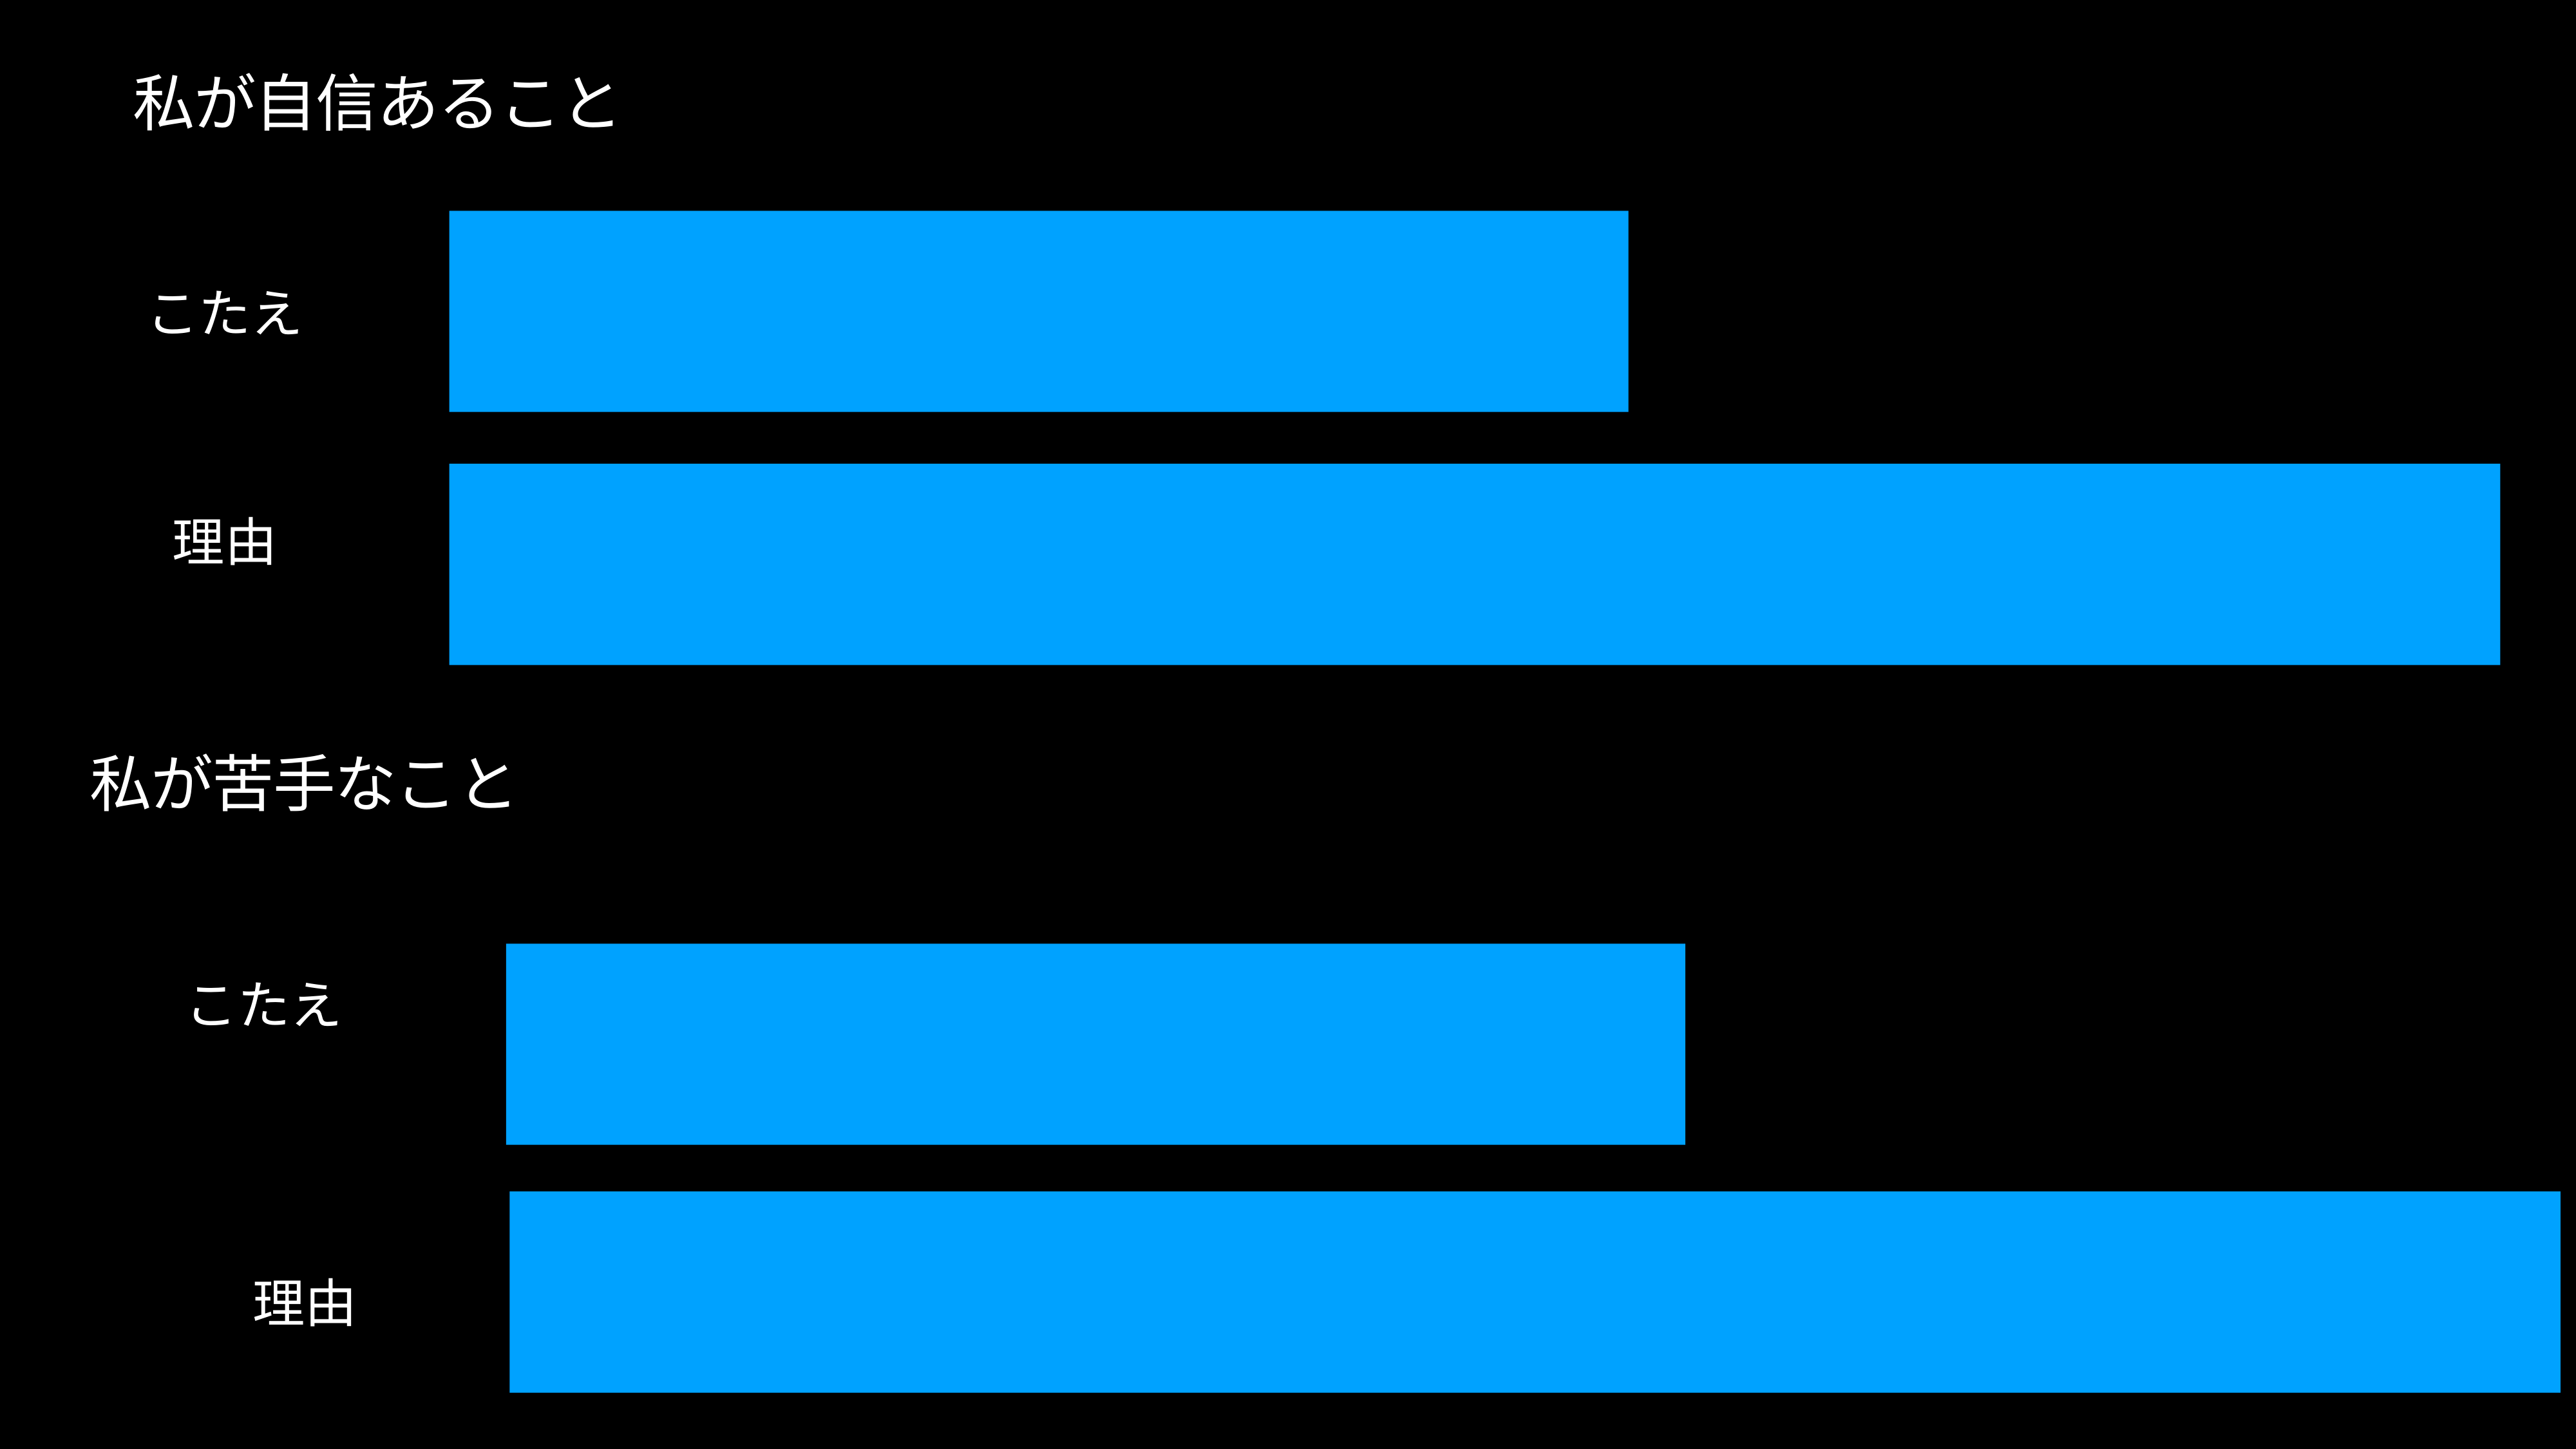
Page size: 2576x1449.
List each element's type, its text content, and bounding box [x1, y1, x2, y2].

text_box [449, 211, 1629, 412]
text_box 理由 [234, 1264, 375, 1338]
text_box こたえ [180, 967, 348, 1041]
title 私が自信あること [127, 56, 2449, 160]
text_box 私が苦手なこと [84, 737, 2406, 840]
text_box [506, 943, 1685, 1145]
text_box 理由 [154, 503, 296, 577]
text_box こたえ [140, 274, 309, 348]
text_box [449, 464, 2501, 665]
text_box [509, 1191, 2561, 1393]
